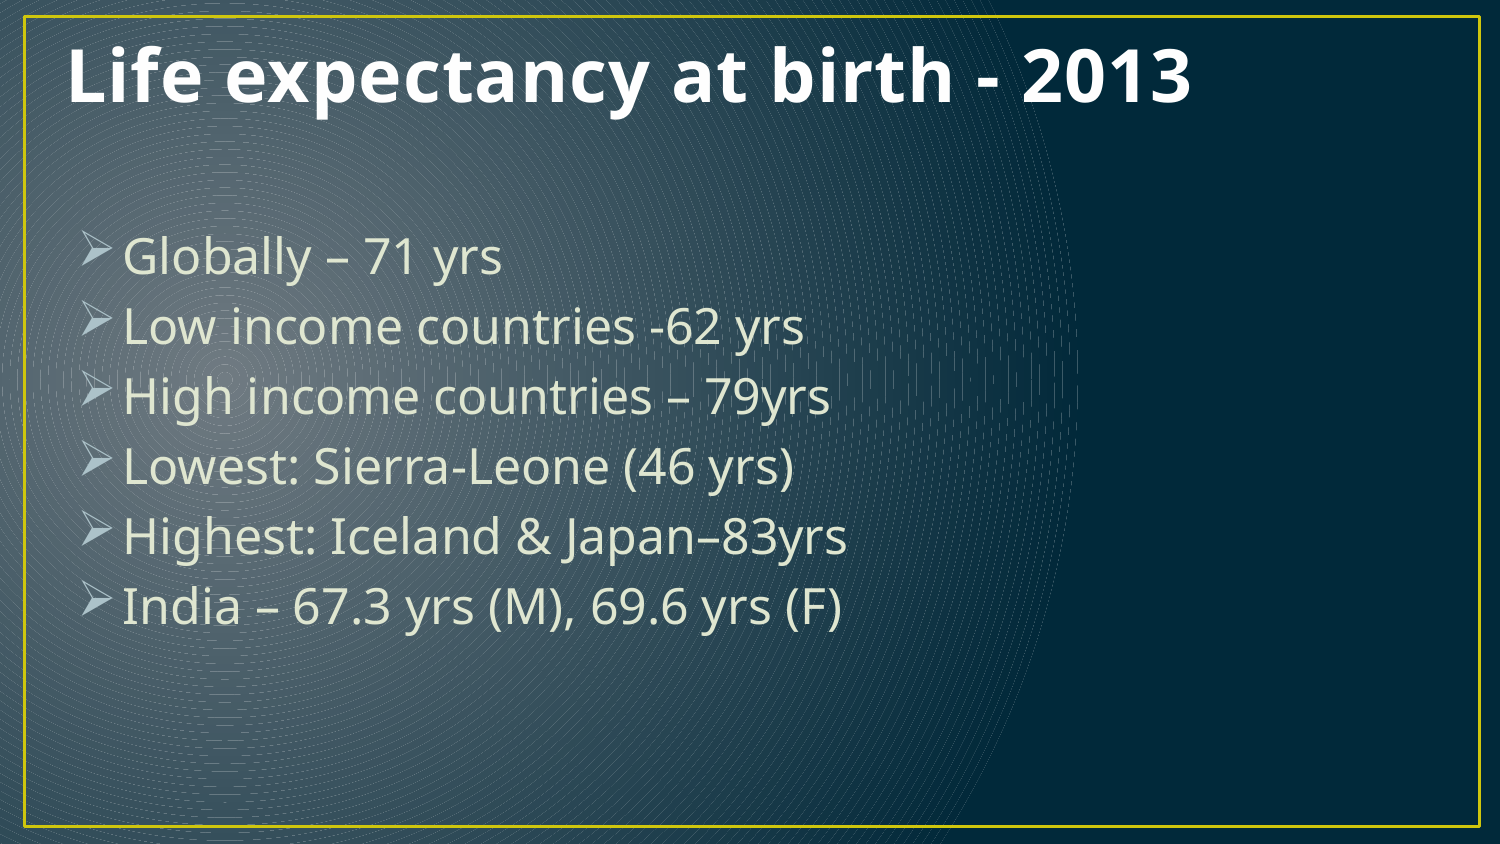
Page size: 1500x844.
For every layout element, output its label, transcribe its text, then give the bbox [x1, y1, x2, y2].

title Life expectancy at birth - 2013 [50, 21, 1475, 125]
list Globally – 71 yrs Low income countries -62 yrs High income countries – 79yrs Lowest: Sierra-Leone (46 yrs) Highest: Iceland & Japan–83yrs India – 67.3 yrs (M), 69.6 yrs (F) [62, 146, 1475, 810]
